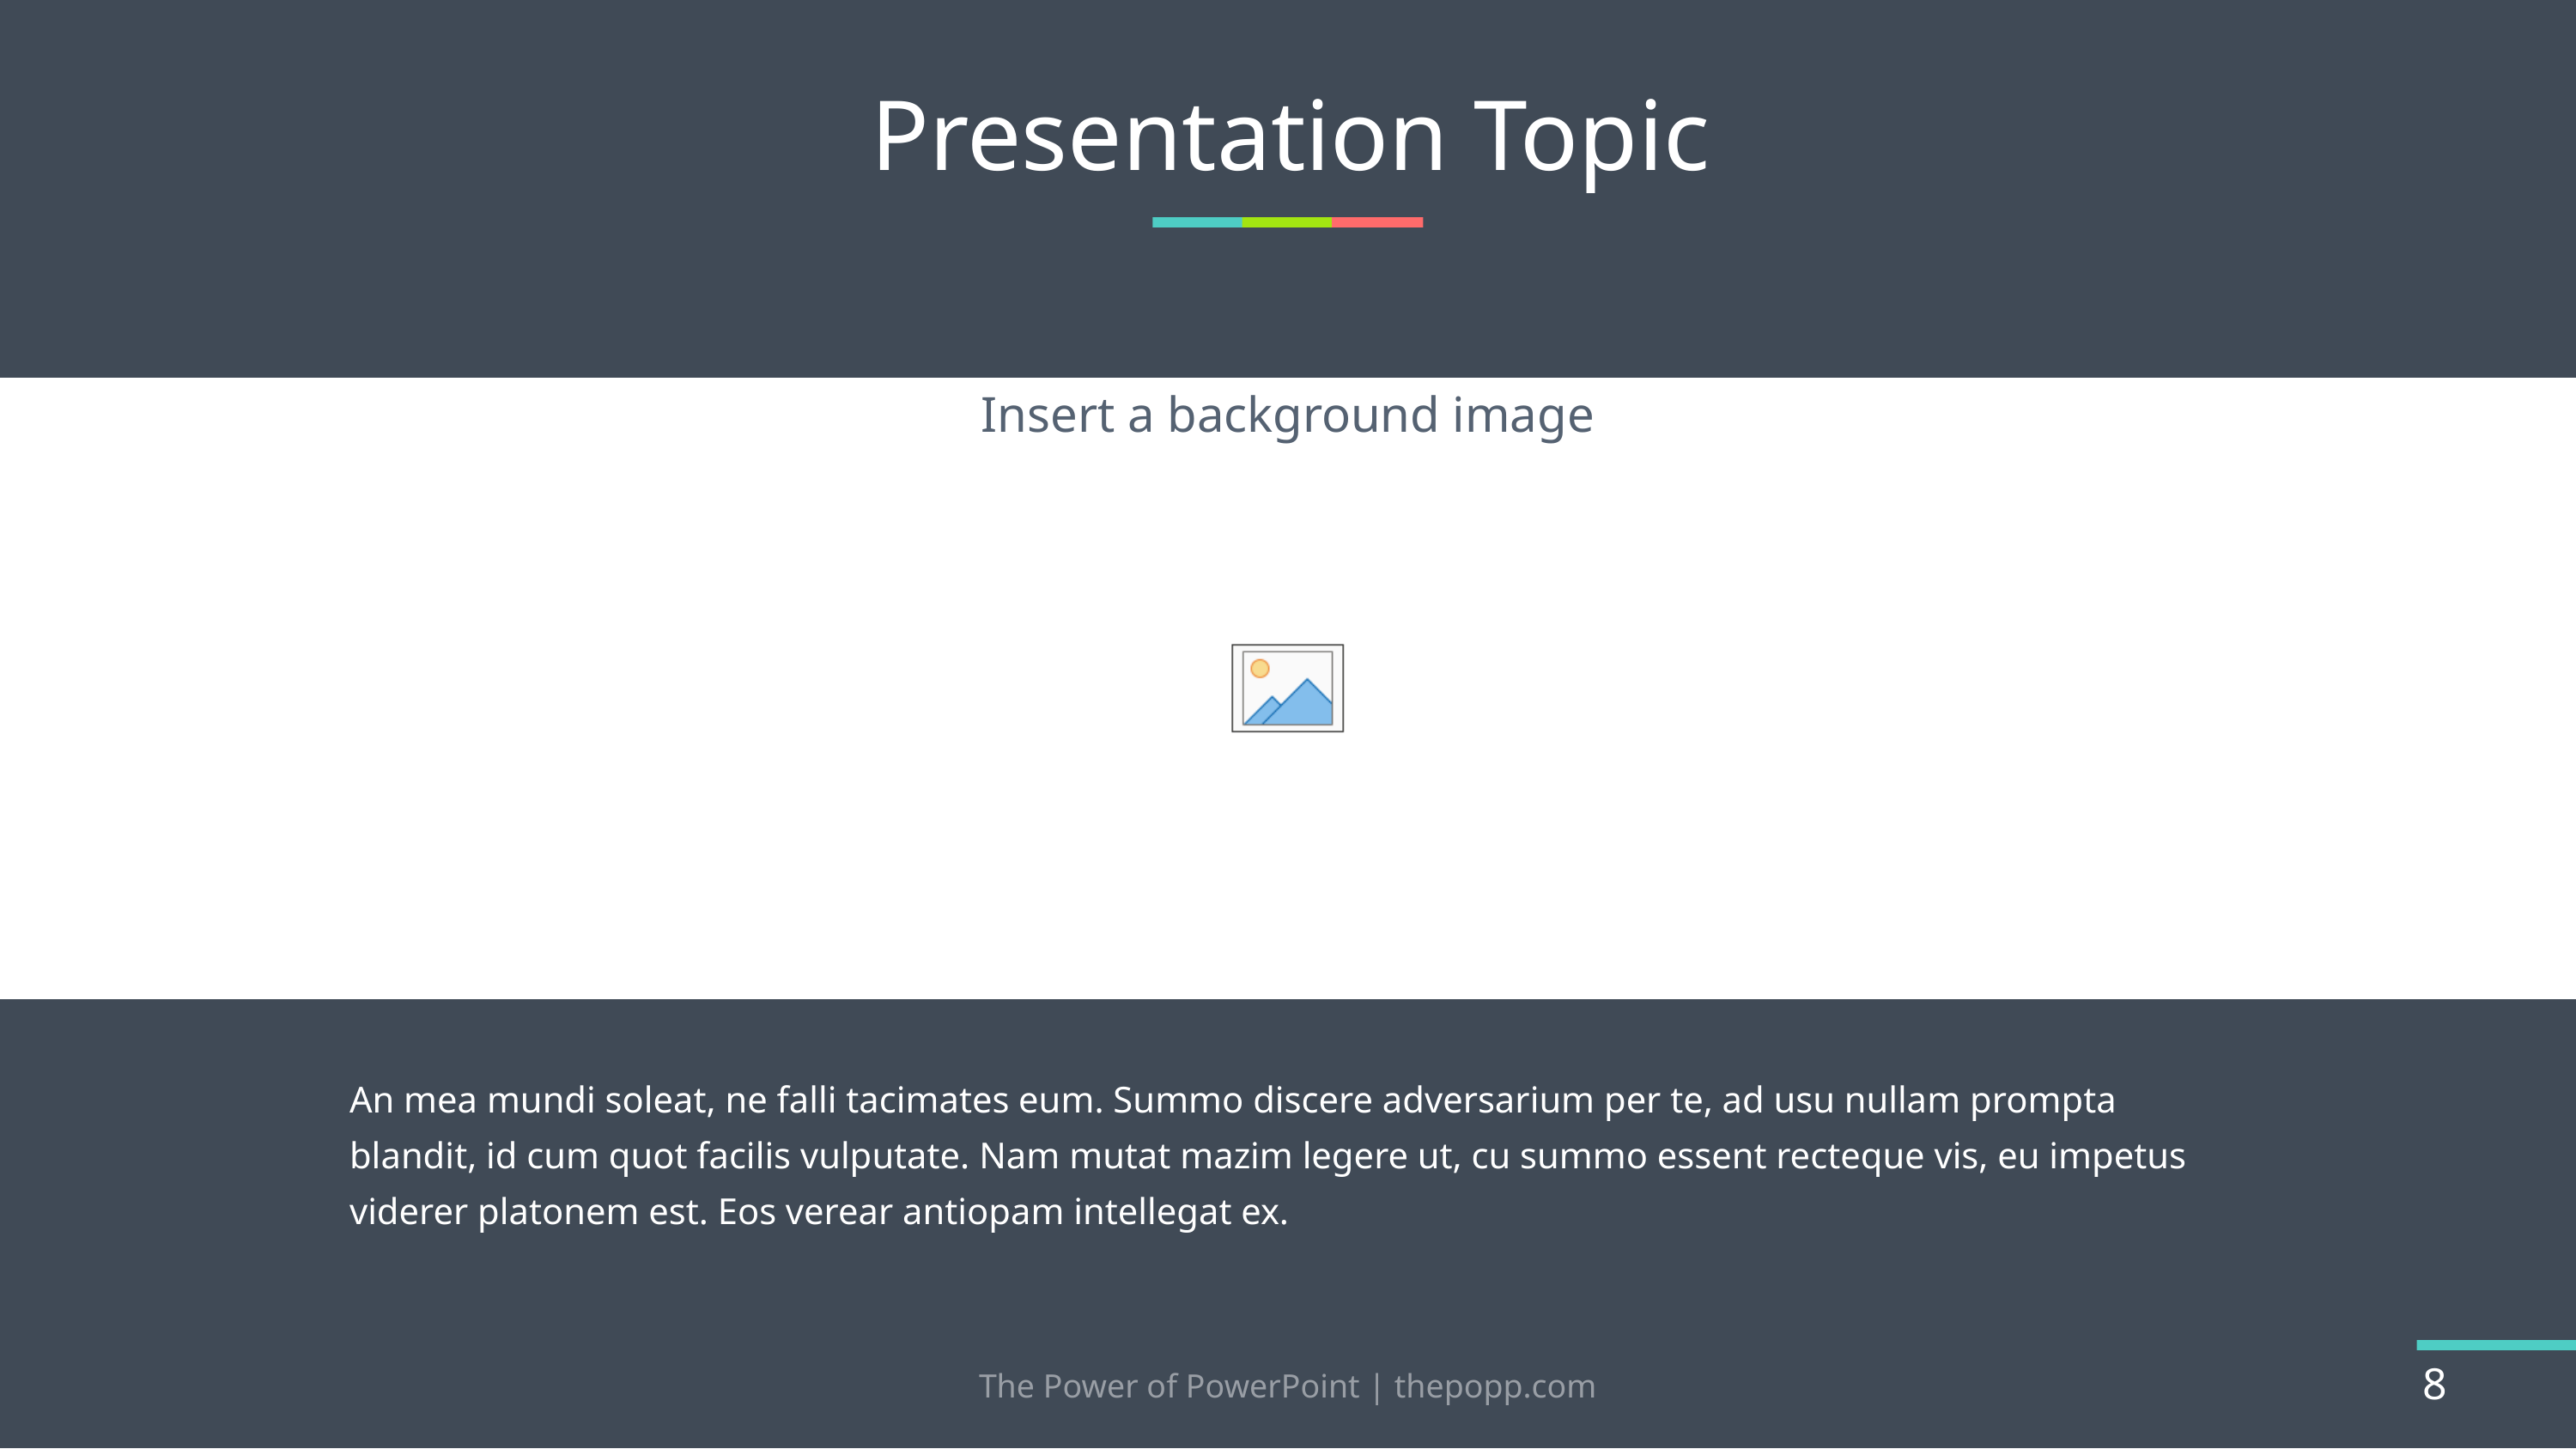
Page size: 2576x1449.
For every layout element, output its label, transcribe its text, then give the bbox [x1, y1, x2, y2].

list An mea mundi soleat, ne falli tacimates eum. Summo discere adversarium per te, ad usu nullam prompta blandit, id cum quot facilis vulputate. Nam mutat mazim legere ut, cu summo essent recteque vis, eu impetus viderer platonem est. Eos verear antiopam intellegat ex. [337, 1026, 2239, 1270]
picture [0, 378, 2576, 1000]
slide_number 8 [2409, 1351, 2576, 1421]
footer The Power of PowerPoint | thepopp.com [853, 1349, 1723, 1427]
title Presentation Topic [69, 49, 2512, 230]
